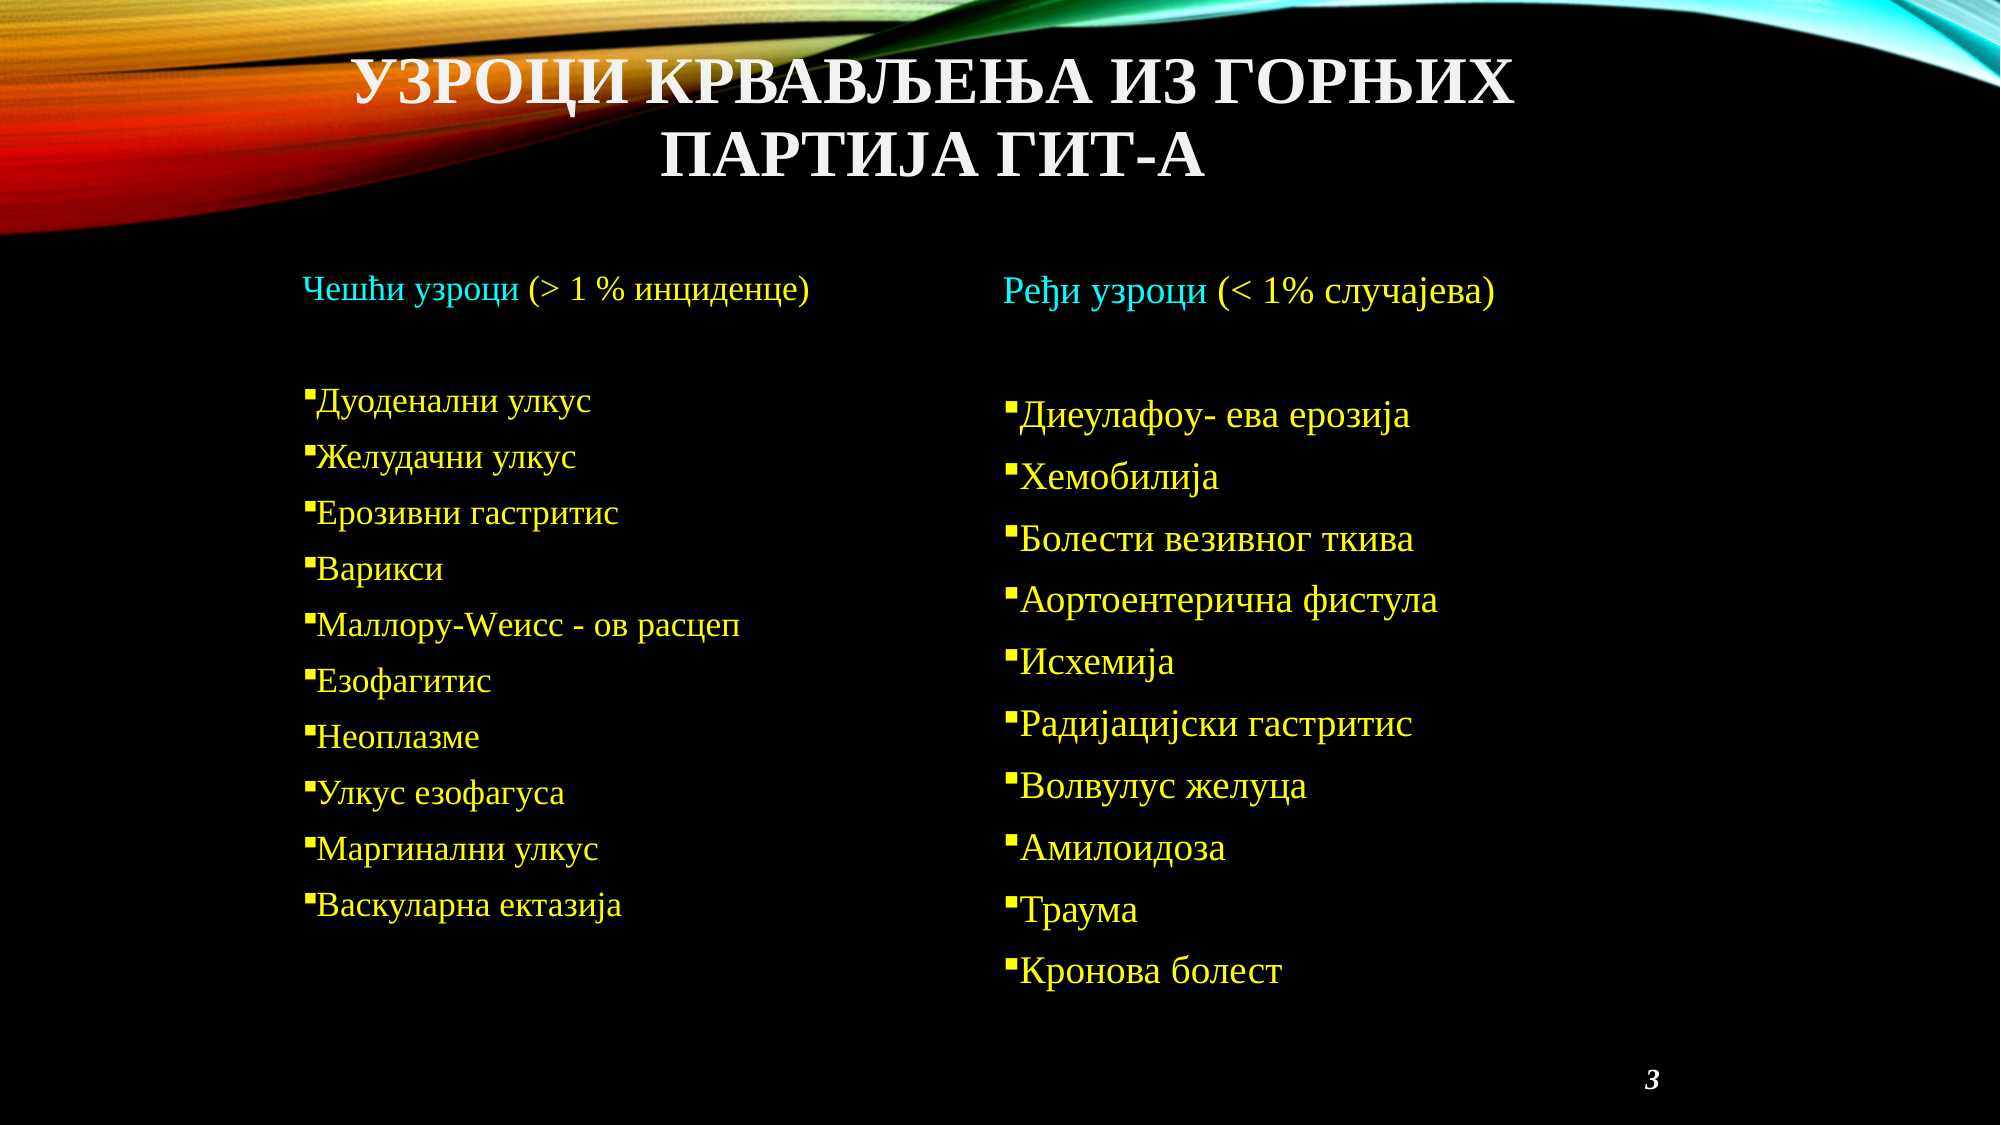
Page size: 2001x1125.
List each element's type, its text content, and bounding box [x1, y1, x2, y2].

picture [0, 0, 2000, 237]
list Чешћи узроци (> 1 % инциденце) Дуоденални улкус Желудачни улкус Ерозивни гастритис Варикси Маллорy-Wеисс - ов расцеп Езофагитис Неоплазме Улкус езофагуса Маргинални улкус Васкуларна ектазија [287, 262, 950, 938]
text_box 3 [1325, 1024, 1675, 1103]
list Ређи узроци (< 1% случајева) Диеулафоy- ева ерозија Хемобилија Болести везивног ткива Аортоентерична фистула Исхемија Радијацијски гастритис Волвулус желуца Амилоидоза Траума Кронова болест [987, 262, 1650, 1006]
title Узроци крвављења из горњих партија ГИТ-а [303, 31, 1563, 206]
